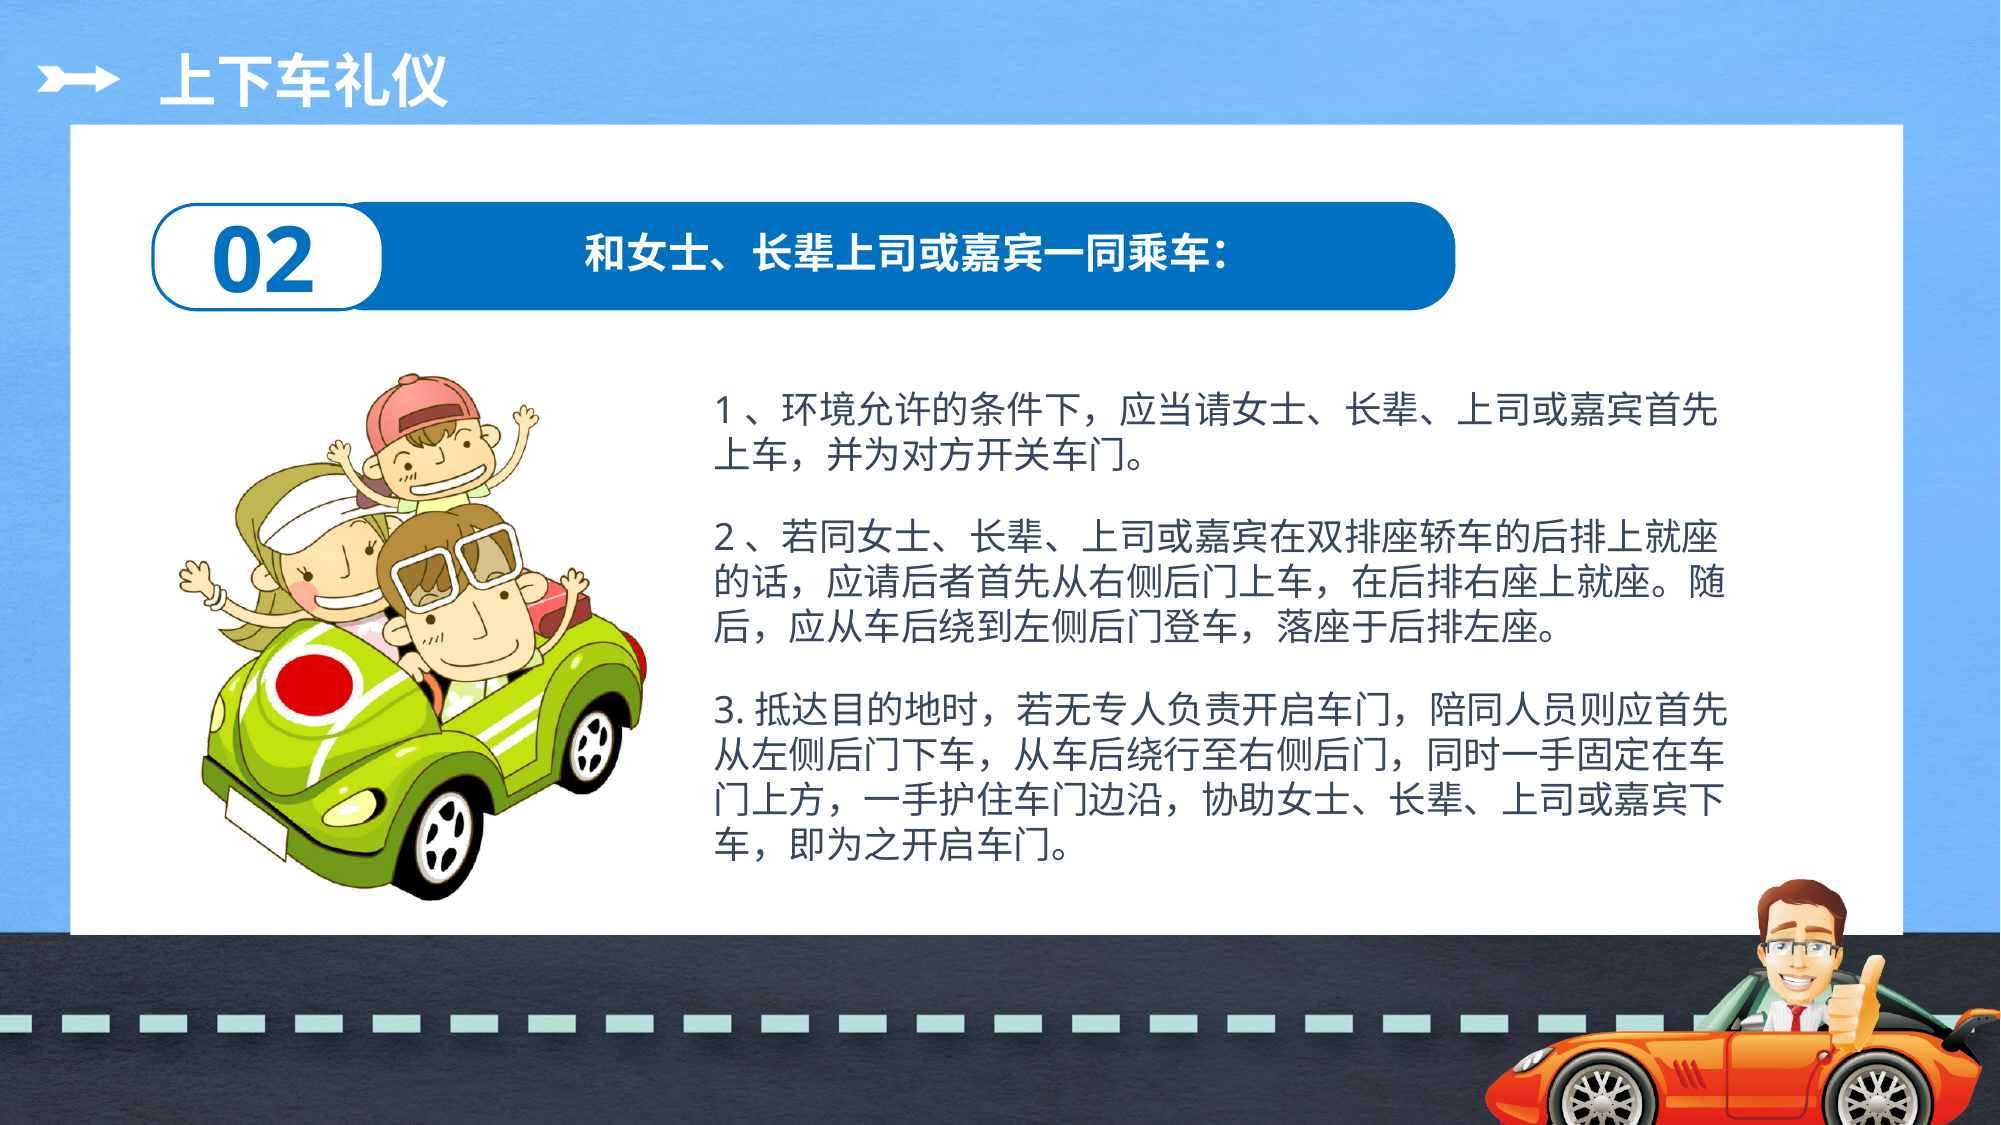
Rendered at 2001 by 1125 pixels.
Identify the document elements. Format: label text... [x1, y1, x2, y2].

text_box 上下车礼仪 [143, 37, 465, 122]
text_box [152, 203, 1536, 310]
text_box 3.抵达目的地时，若无专人负责开启车门，陪同人员则应首先从左侧后门下车，从车后绕行至右侧后门，同时一手固定在车门上方，一手护住车门边沿，协助女士、长辈、上司或嘉宾下车，即为之开启车门。 [698, 679, 1762, 919]
picture [0, 0, 2001, 1125]
text_box 1、环境允许的条件下，应当请女士、长辈、上司或嘉宾首先上车，并为对方开关车门。 [698, 378, 1762, 484]
text_box 2、若同女士、长辈、上司或嘉宾在双排座轿车的后排上就座的话，应请后者首先从右侧后门上车，在后排右座上就座。随后，应从车后绕到左侧后门登车，落座于后排左座。 [698, 506, 1762, 656]
